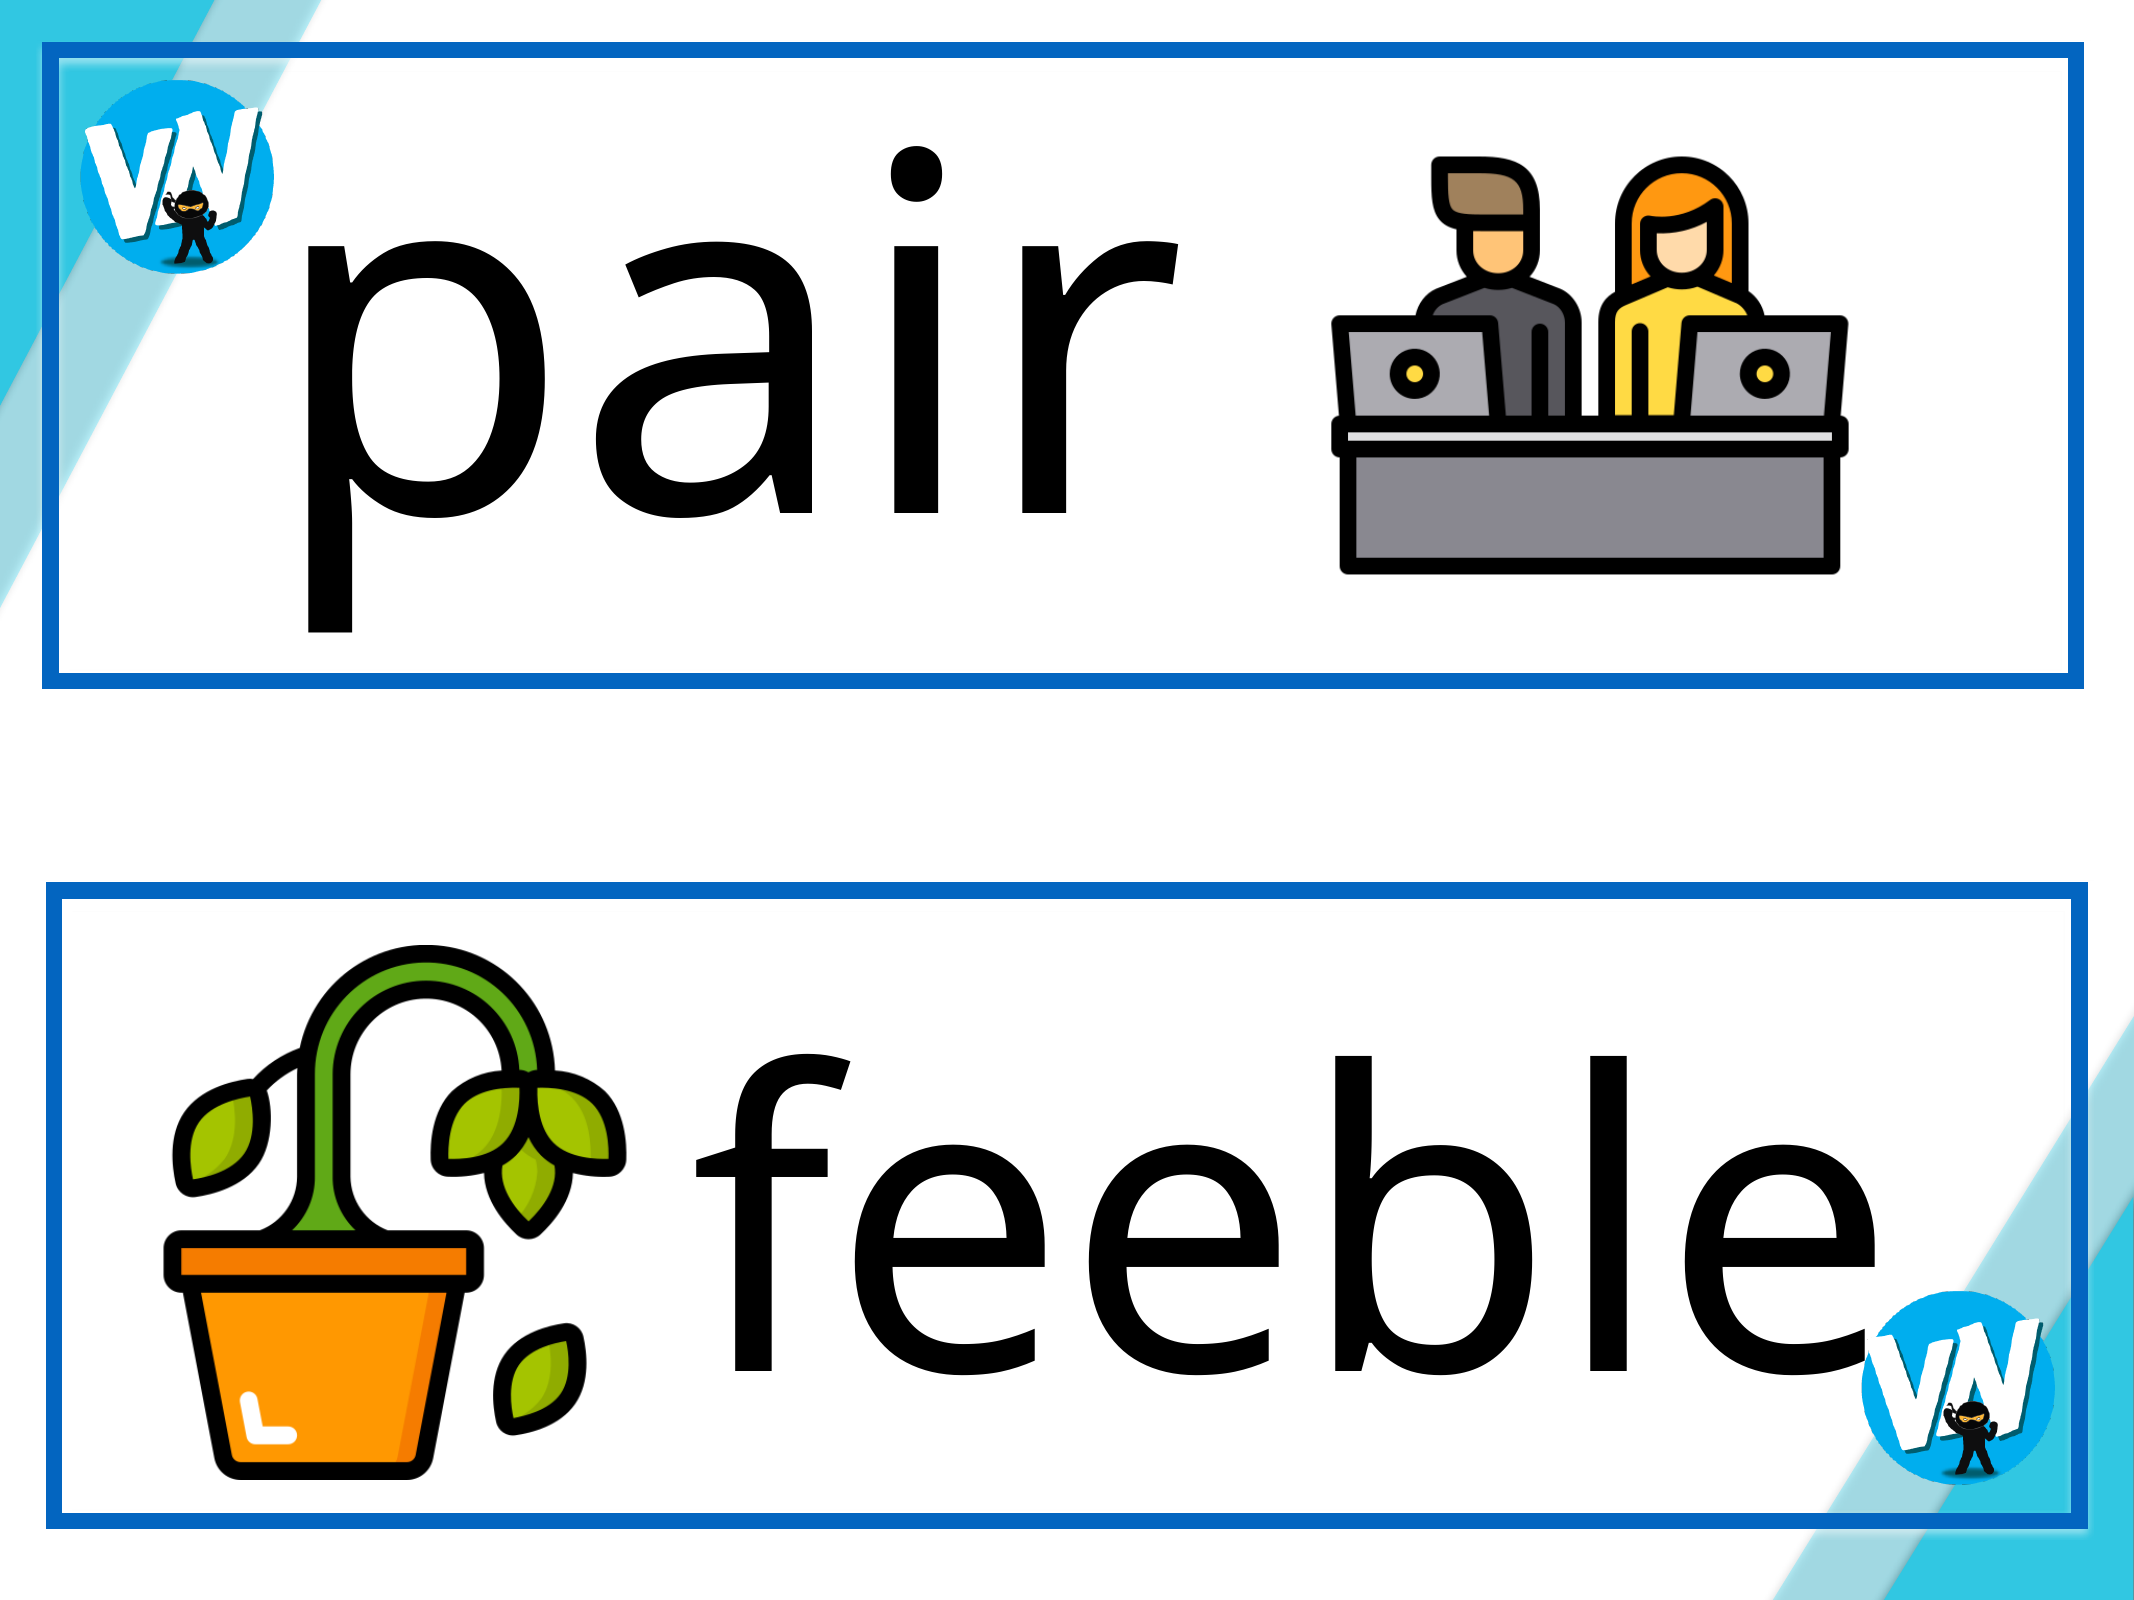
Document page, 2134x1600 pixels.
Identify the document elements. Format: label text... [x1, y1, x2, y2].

text_box [86, 890, 1956, 1522]
picture [1323, 98, 1858, 633]
picture [128, 945, 662, 1480]
text_box pair [258, 7, 1196, 622]
picture [1837, 1288, 2080, 1488]
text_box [0, 0, 78, 1544]
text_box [1963, 235, 2134, 1600]
picture [57, 77, 299, 278]
text_box [86, 50, 2076, 681]
text_box feeble [670, 949, 1956, 1464]
